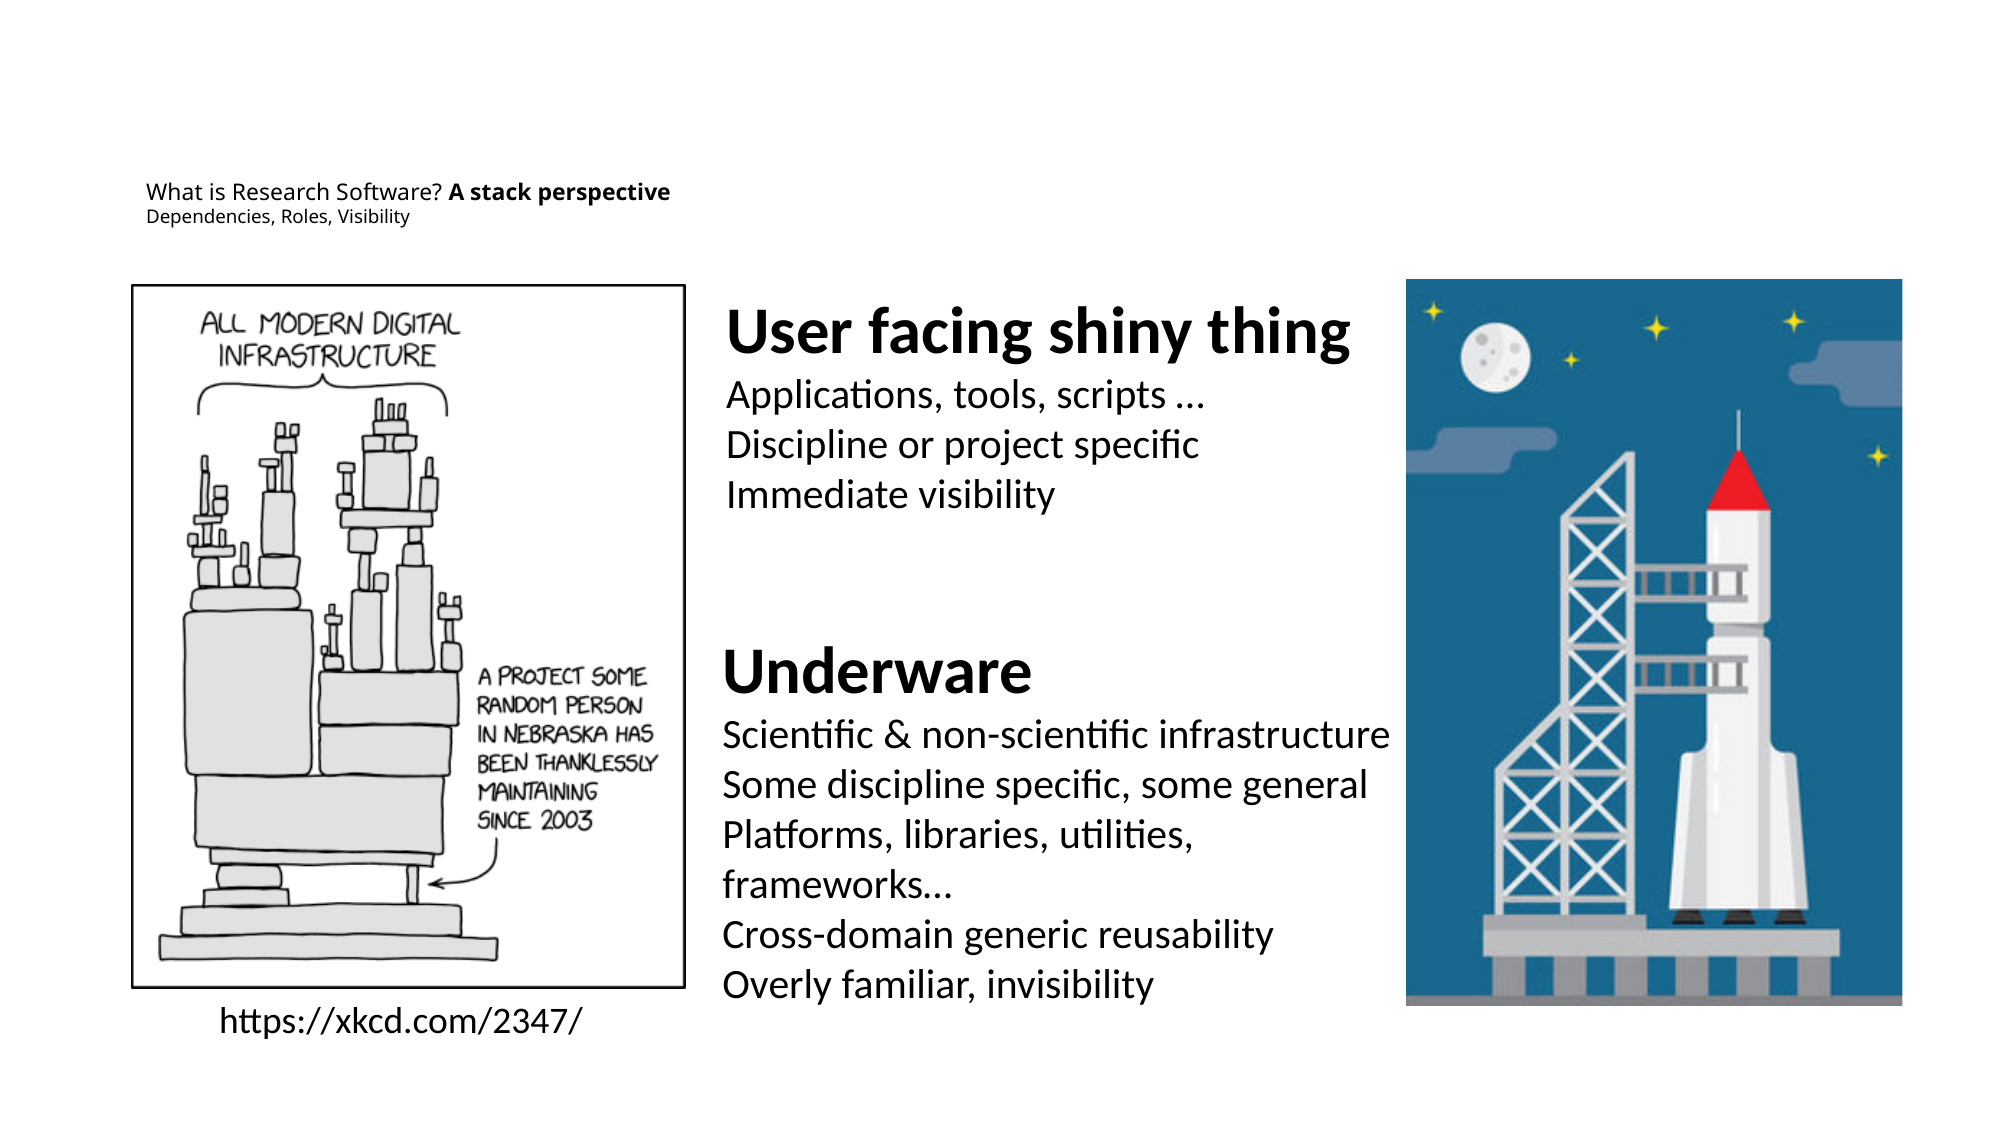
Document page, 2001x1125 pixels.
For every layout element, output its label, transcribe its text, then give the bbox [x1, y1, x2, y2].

title What is Research Software? A stack perspective Dependencies, Roles, Visibility [130, 169, 2000, 258]
text_box Underware Scientific & non-scientific infrastructure Some discipline specific, some general Platforms, libraries, utilities, frameworks… Cross-domain generic reusability Overly familiar, invisibility [707, 619, 1424, 1015]
picture [131, 284, 686, 989]
text_box https://xkcd.com/2347/ [204, 989, 622, 1048]
text_box User facing shiny thing Applications, tools, scripts … Discipline or project specific Immediate visibility [711, 279, 1406, 584]
picture [1406, 279, 1903, 1006]
